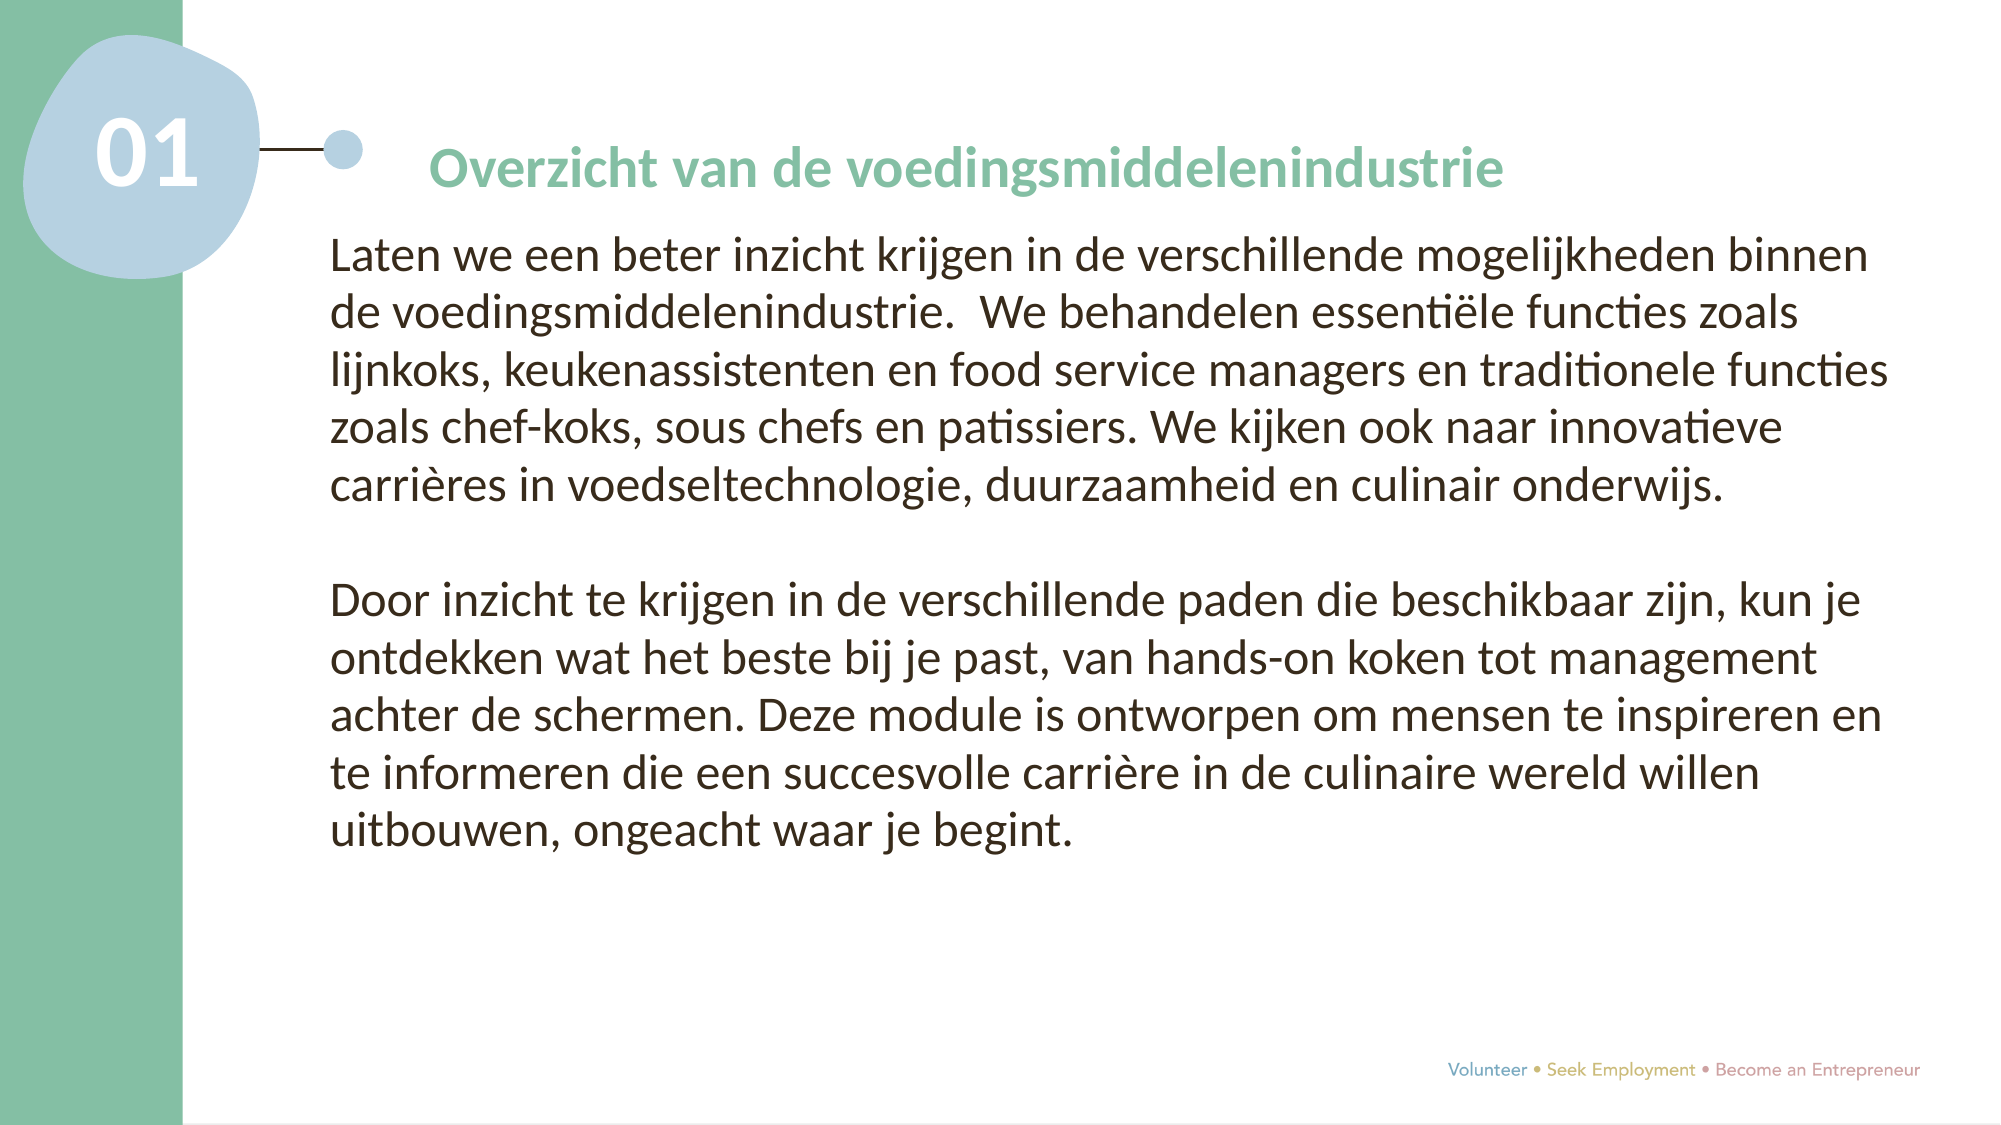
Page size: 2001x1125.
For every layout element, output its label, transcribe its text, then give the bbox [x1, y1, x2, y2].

text_box [55, 35, 249, 88]
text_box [110, 129, 363, 170]
text_box Overzicht van de voedingsmiddelenindustrie [414, 108, 1675, 215]
text_box Laten we een beter inzicht krijgen in de verschillende mogelijkheden binnen de voedingsmiddelenindustrie. We behandelen essentiële functies zoals lijnkoks, keukenassistenten en food service managers en traditionele functies zoals chef-koks, sous chefs en patissiers. We kijken ook naar innovatieve carrières in voedseltechnologie, duurzaamheid en culinair onderwijs. Door inzicht te krijgen in de verschillende paden die beschikbaar zijn, kun je ontdekken wat het beste bij je past, van hands-on koken tot management achter de schermen. Deze module is ontworpen om mensen te inspireren en te informeren die een succesvolle carrière in de culinaire wereld willen uitbouwen, ongeacht waar je begint. [315, 216, 1913, 422]
text_box 01 [21, 88, 275, 230]
picture [1418, 1046, 1971, 1103]
text_box [34, 230, 234, 280]
text_box [0, 0, 184, 1125]
